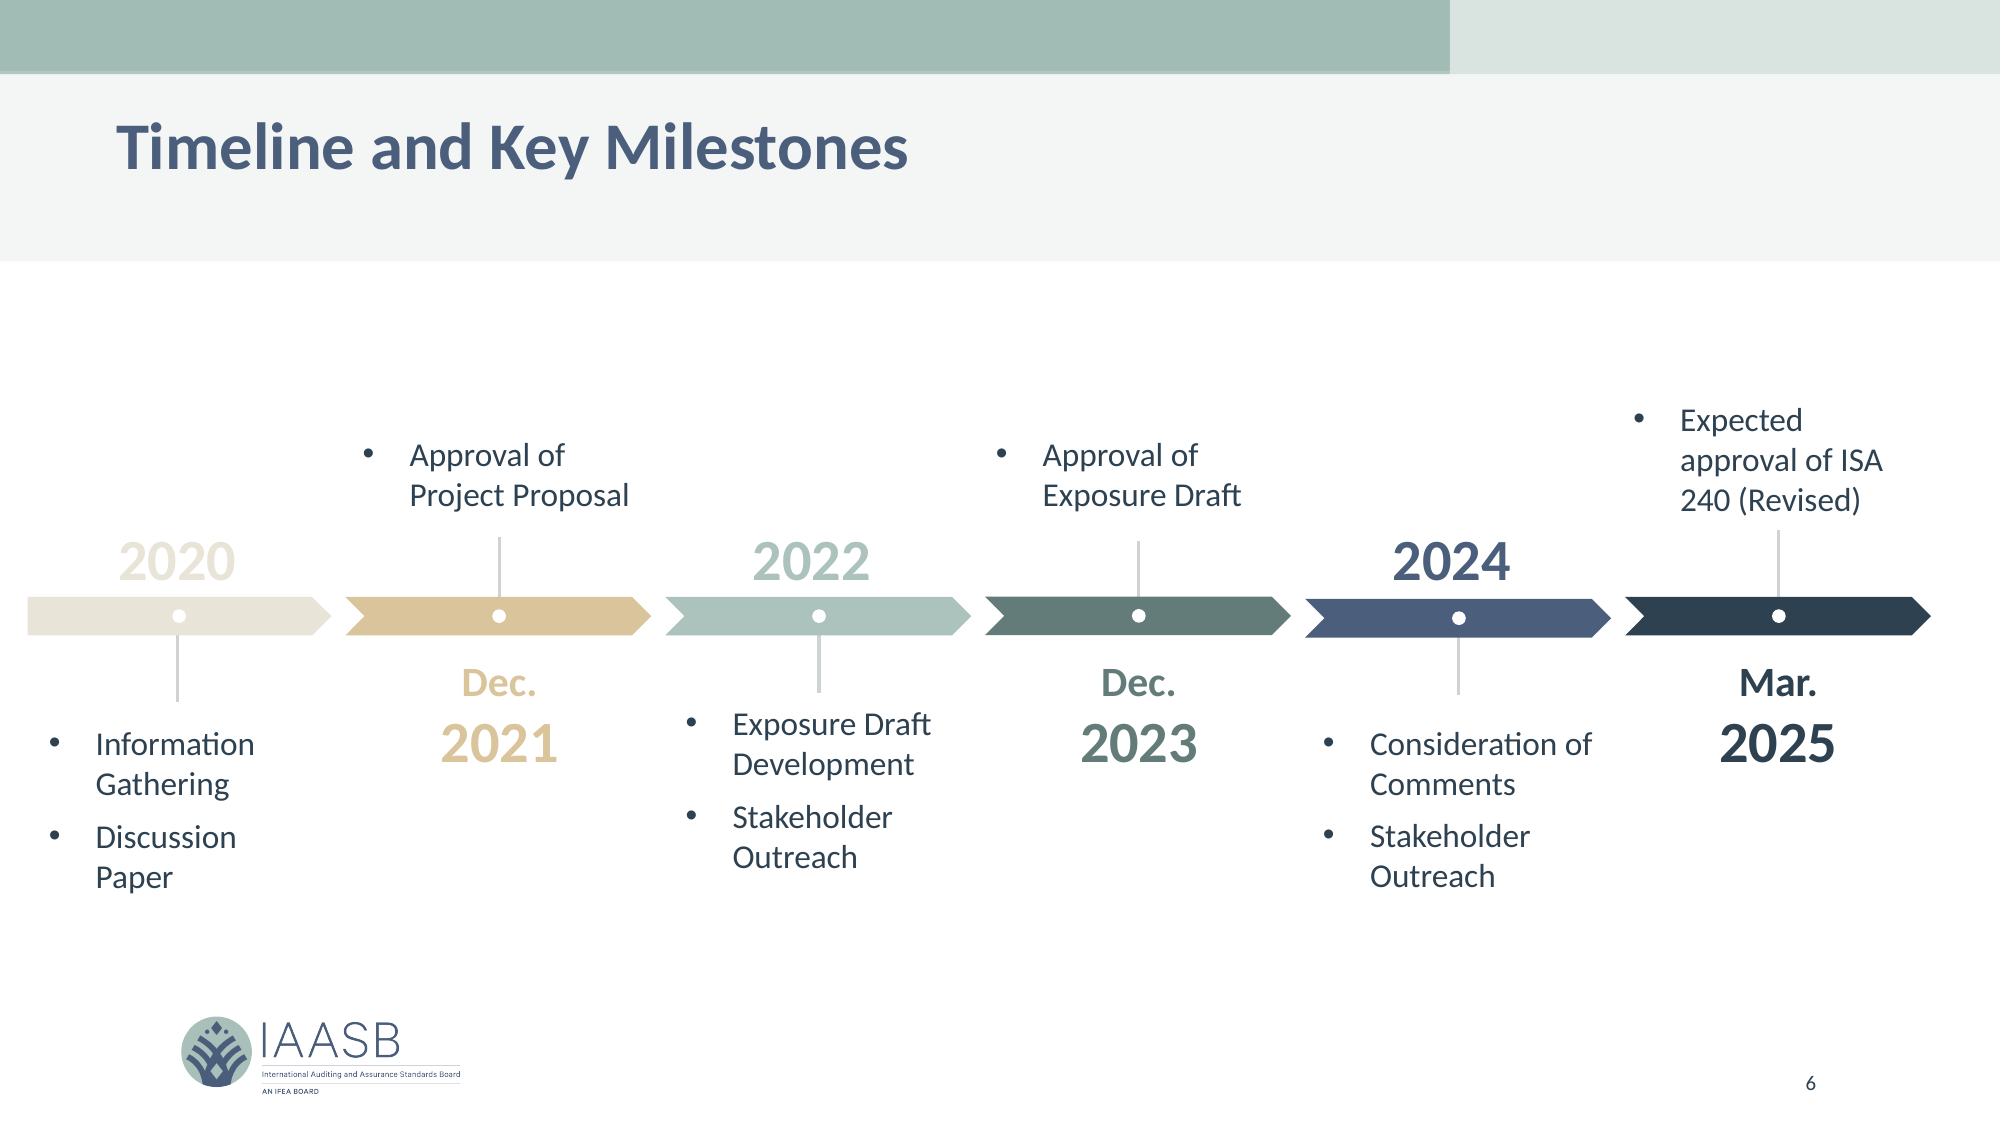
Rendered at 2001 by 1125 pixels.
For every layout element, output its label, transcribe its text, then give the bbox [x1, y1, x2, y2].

text_box Exposure Draft Development Stakeholder Outreach [670, 695, 972, 883]
text_box 2022 [738, 514, 890, 597]
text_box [1628, 597, 1930, 635]
picture [164, 1002, 474, 1111]
slide_number 6 [1760, 1039, 1832, 1125]
title Timeline and Key Milestones [101, 104, 1899, 195]
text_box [1308, 599, 1610, 637]
text_box Approval of Exposure Draft [981, 425, 1283, 521]
text_box 2020 [103, 514, 255, 597]
text_box Dec. 2023 [1063, 647, 1215, 782]
text_box Expected approval of ISA 240 (Revised) [1618, 390, 1920, 526]
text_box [668, 597, 970, 635]
text_box Consideration of Comments Stakeholder Outreach [1308, 714, 1610, 902]
text_box Information Gathering Discussion Paper [34, 715, 322, 903]
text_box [988, 597, 1290, 635]
text_box 2024 [1377, 514, 1530, 599]
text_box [348, 597, 650, 635]
text_box Dec. 2021 [423, 647, 576, 782]
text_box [28, 597, 330, 635]
text_box Mar. 2025 [1702, 647, 1855, 782]
text_box Approval of Project Proposal [347, 425, 650, 521]
